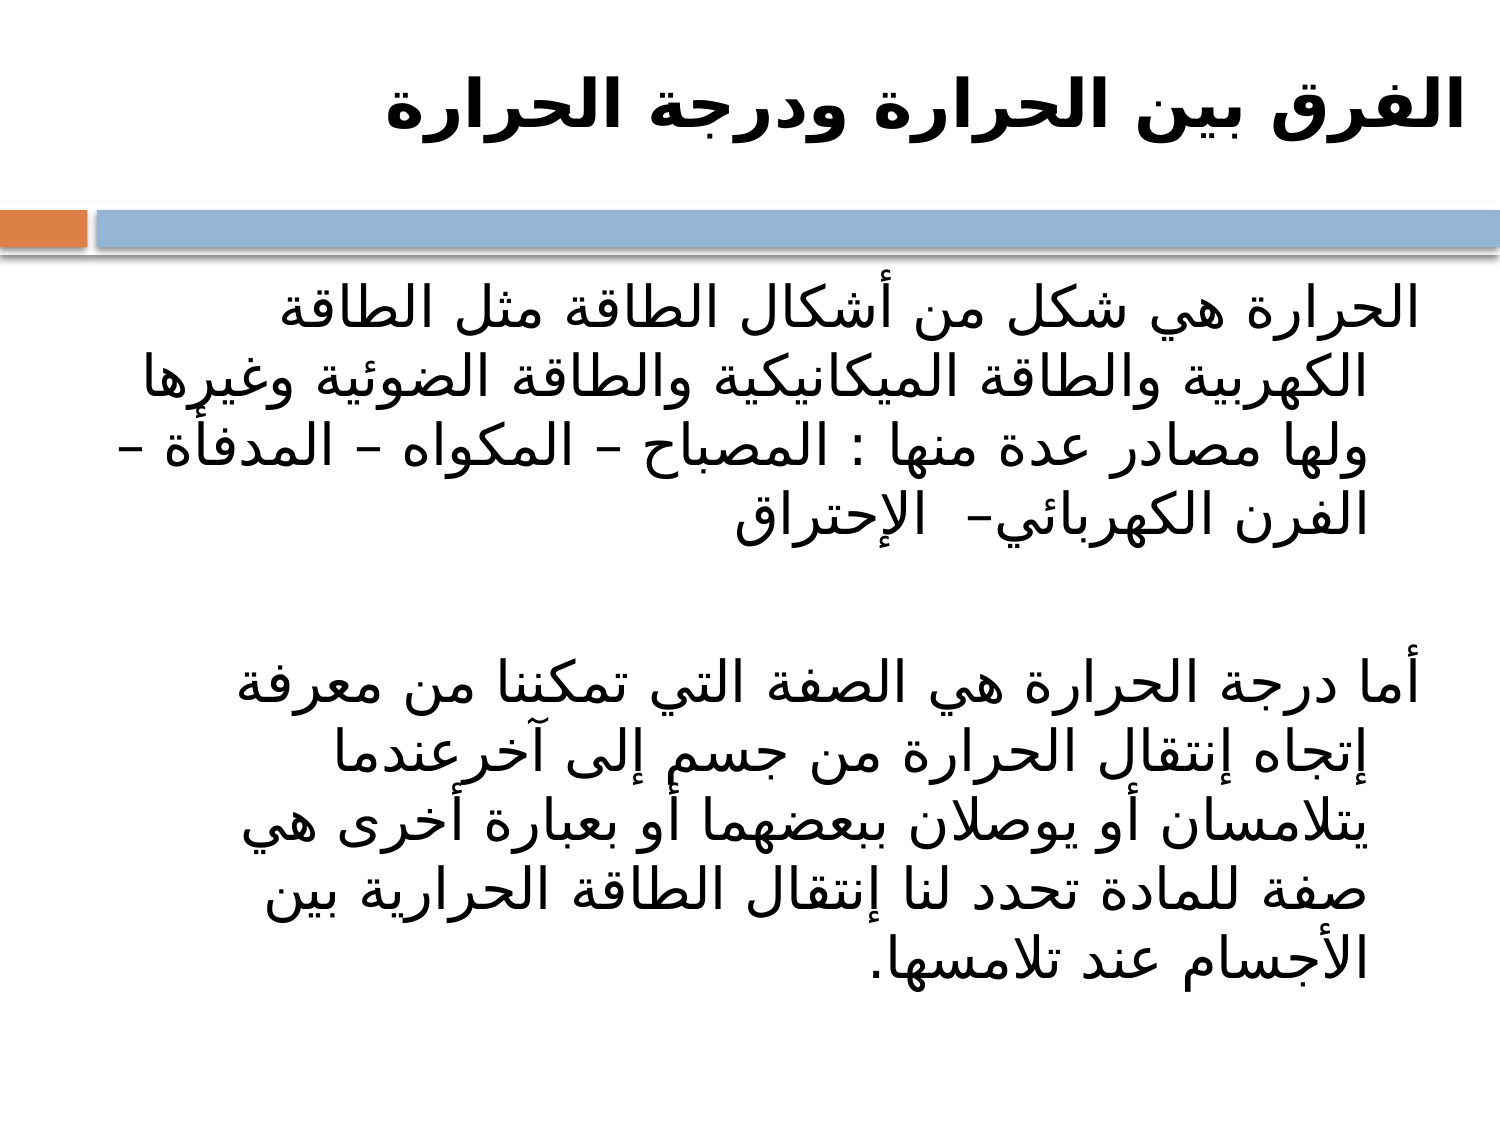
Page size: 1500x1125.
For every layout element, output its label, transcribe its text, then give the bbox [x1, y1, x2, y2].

list الحرارة هي شكل من أشكال الطاقة مثل الطاقة الكهربية والطاقة الميكانيكية والطاقة الضوئية وغيرها ولها مصادر عدة منها : المصباح – المكواه – المدفأة – الفرن الكهربائي– الإحتراق أما درجة الحرارة هي الصفة التي تمكننا من معرفة إتجاه إنتقال الحرارة من جسم إلى آخرعندما يتلامسان أو يوصلان ببعضهما أو بعبارة أخرى هي صفة للمادة تحدد لنا إنتقال الطاقة الحرارية بين الأجسام عند تلامسها. [100, 262, 1438, 1000]
title الفرق بين الحرارة ودرجة الحرارة [257, 46, 1483, 155]
